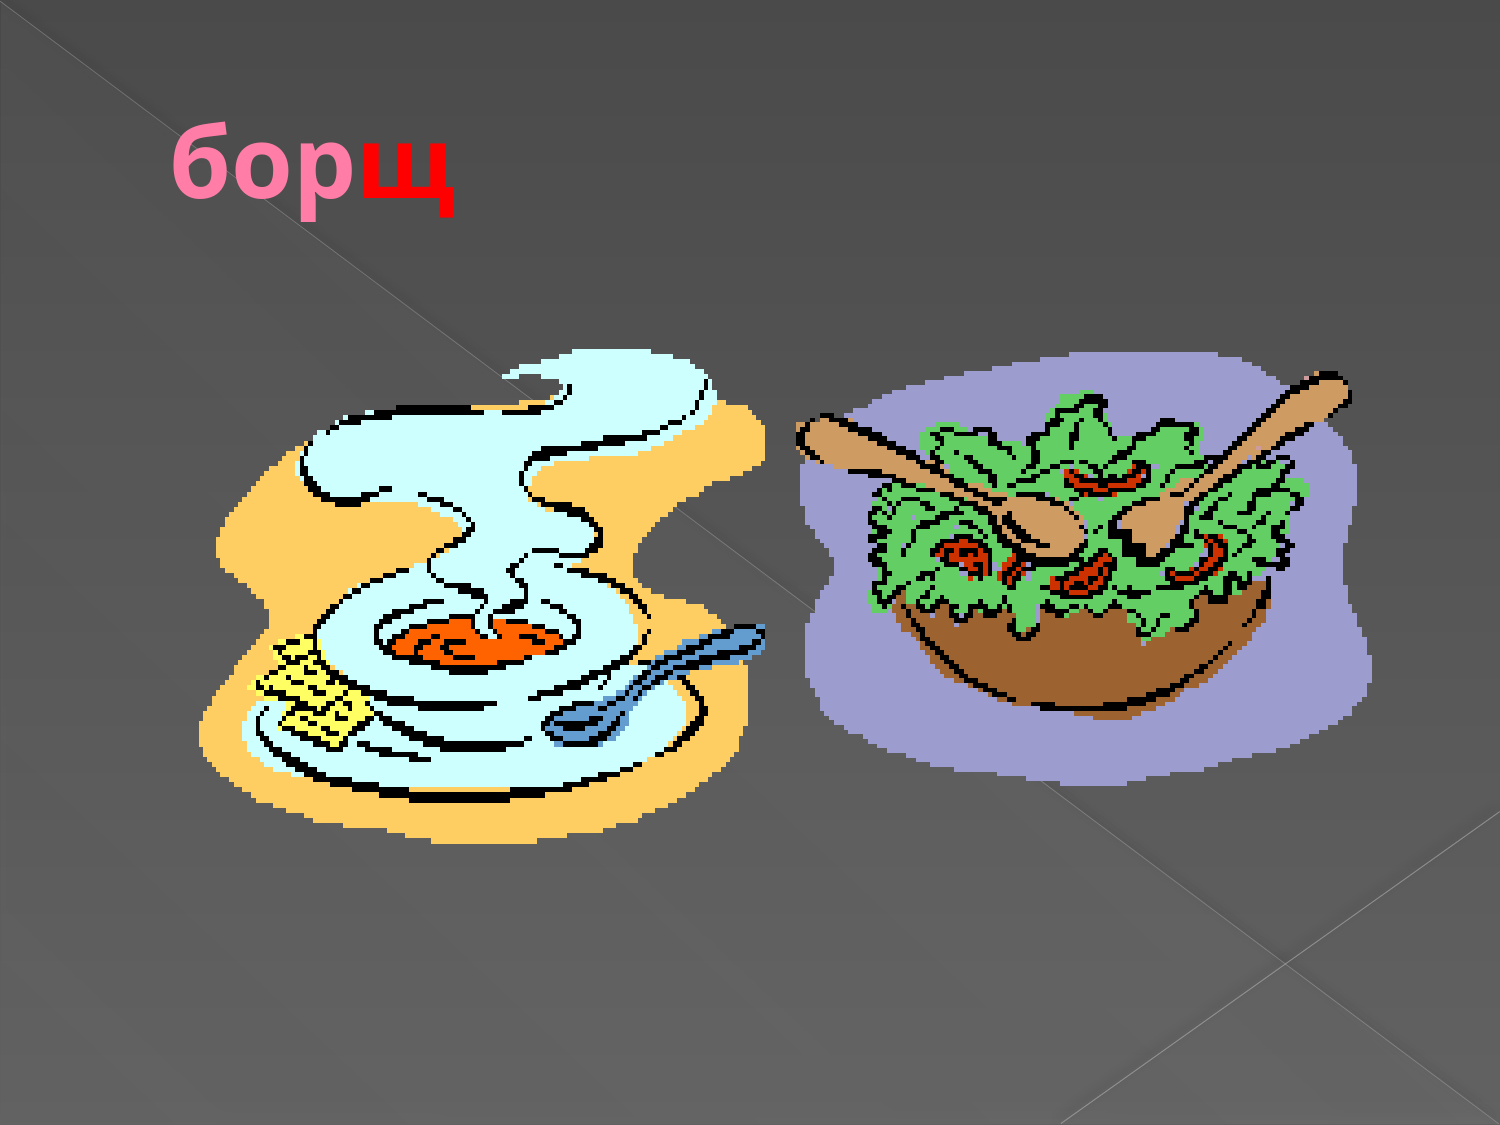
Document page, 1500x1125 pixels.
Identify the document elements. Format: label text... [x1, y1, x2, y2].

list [198, 339, 770, 844]
title борщ [75, 43, 1425, 274]
picture [796, 339, 1372, 786]
